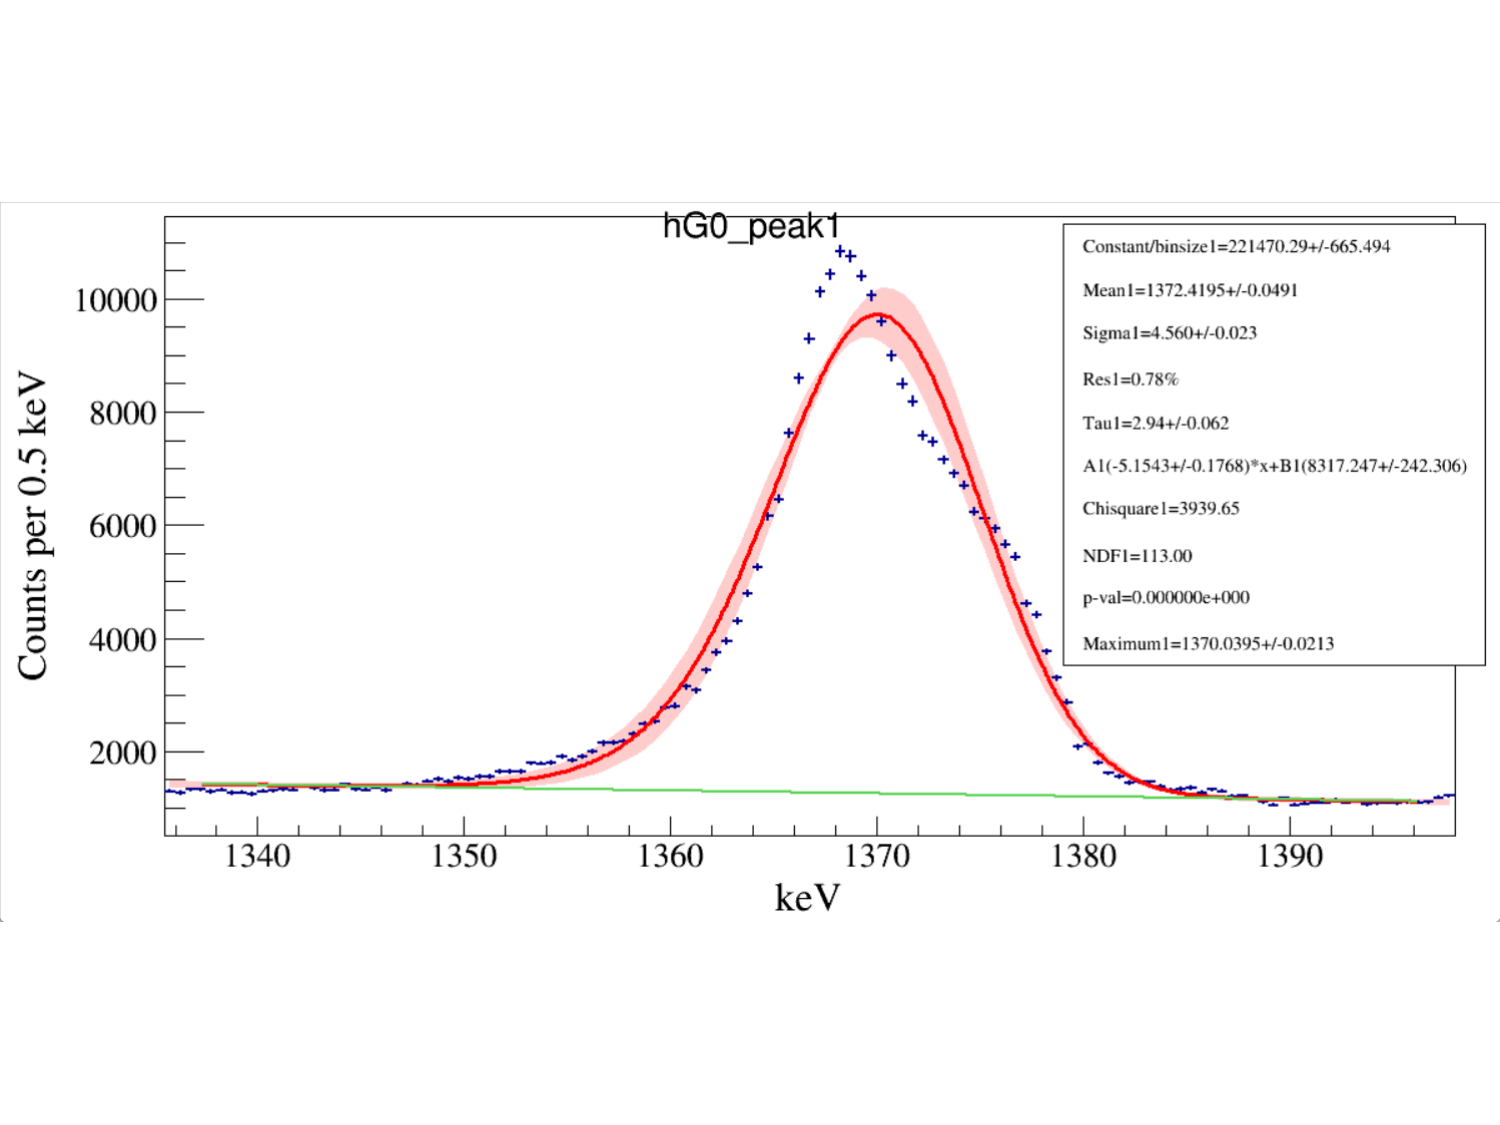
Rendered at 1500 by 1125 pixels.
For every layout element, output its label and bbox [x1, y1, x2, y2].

picture [0, 202, 1500, 922]
